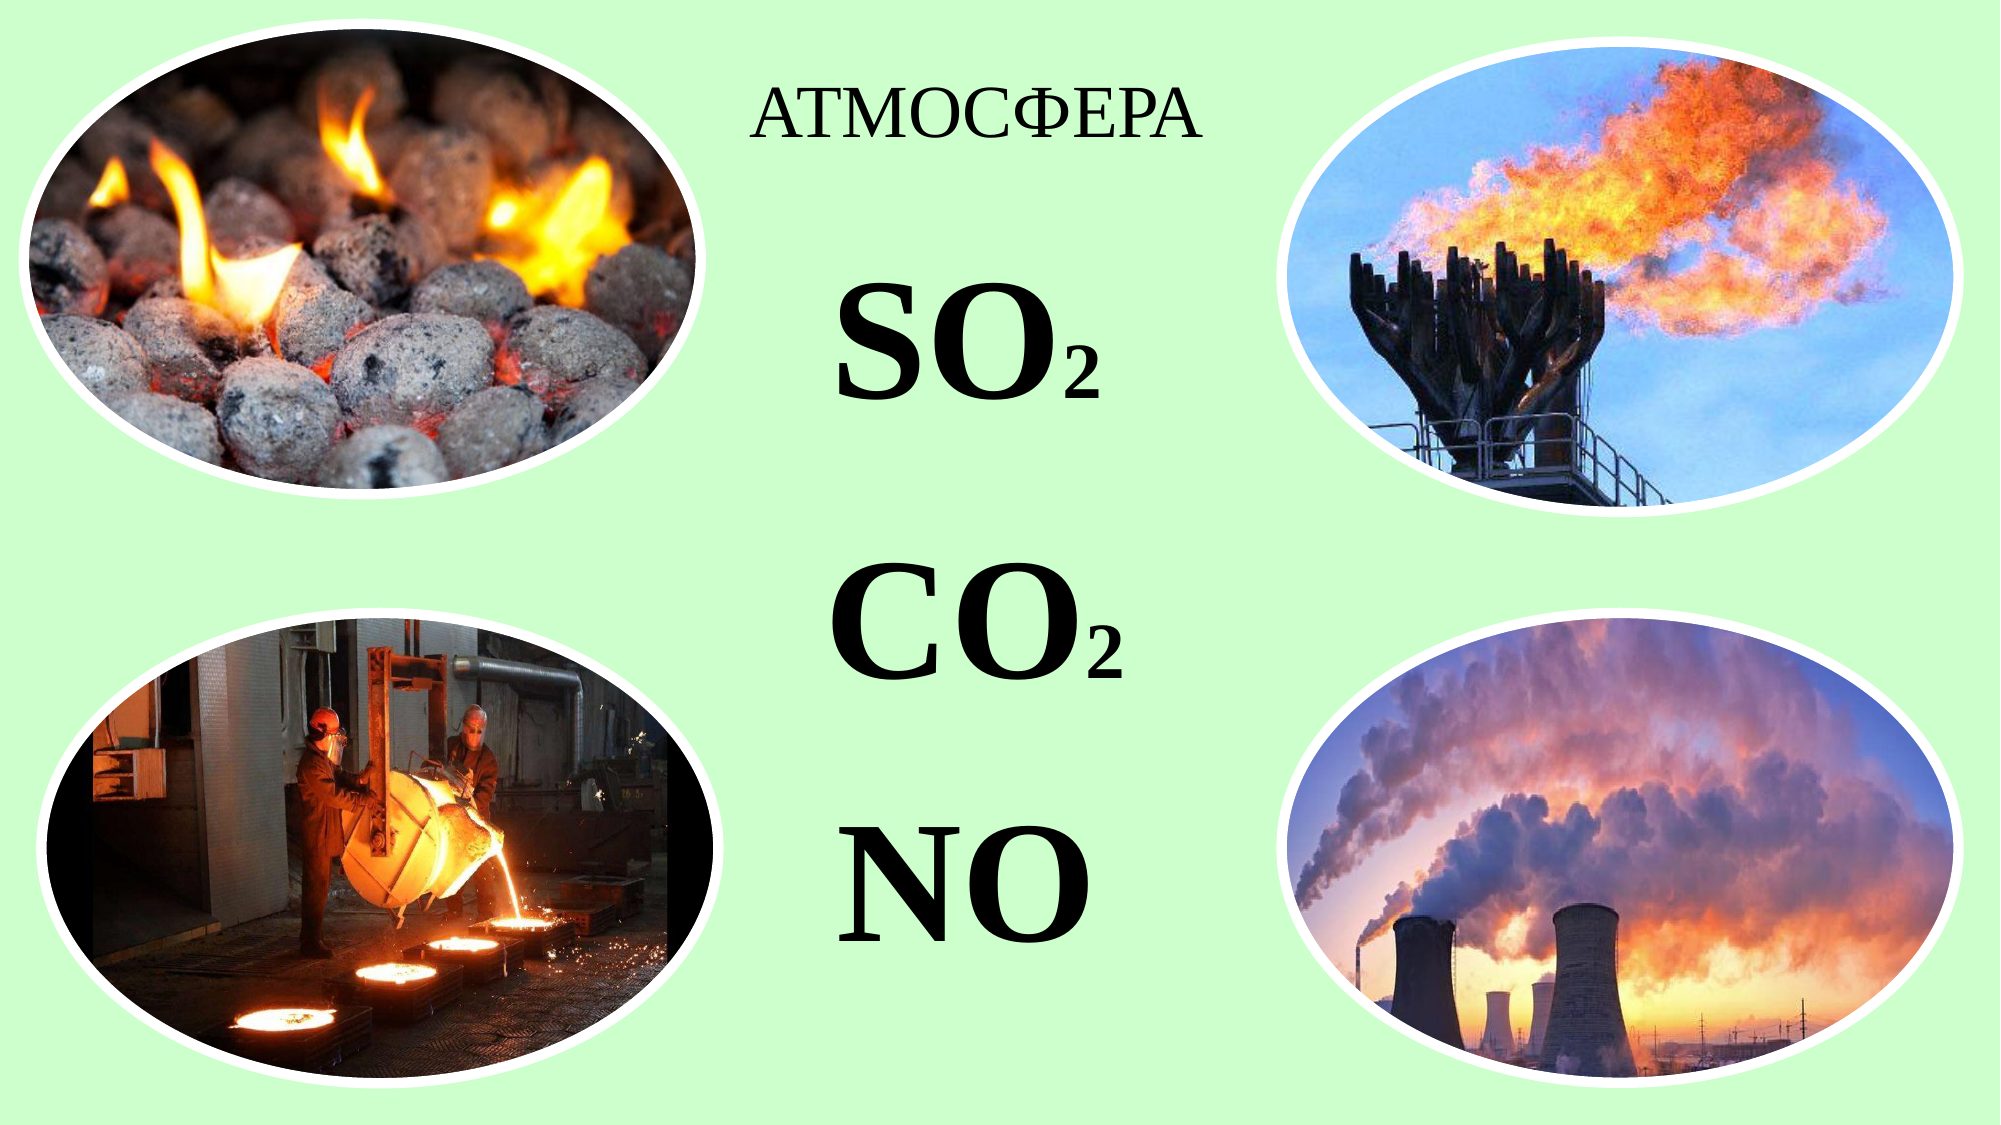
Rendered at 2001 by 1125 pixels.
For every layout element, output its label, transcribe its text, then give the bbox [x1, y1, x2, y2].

picture [1281, 41, 1959, 512]
text_box NO [719, 783, 1241, 988]
text_box СO2 [700, 519, 1249, 725]
picture [23, 23, 701, 495]
picture [41, 612, 719, 1084]
picture [1281, 612, 1959, 1083]
text_box АТМОСФЕРА [734, 54, 1241, 160]
title SO2 [718, 239, 1214, 445]
